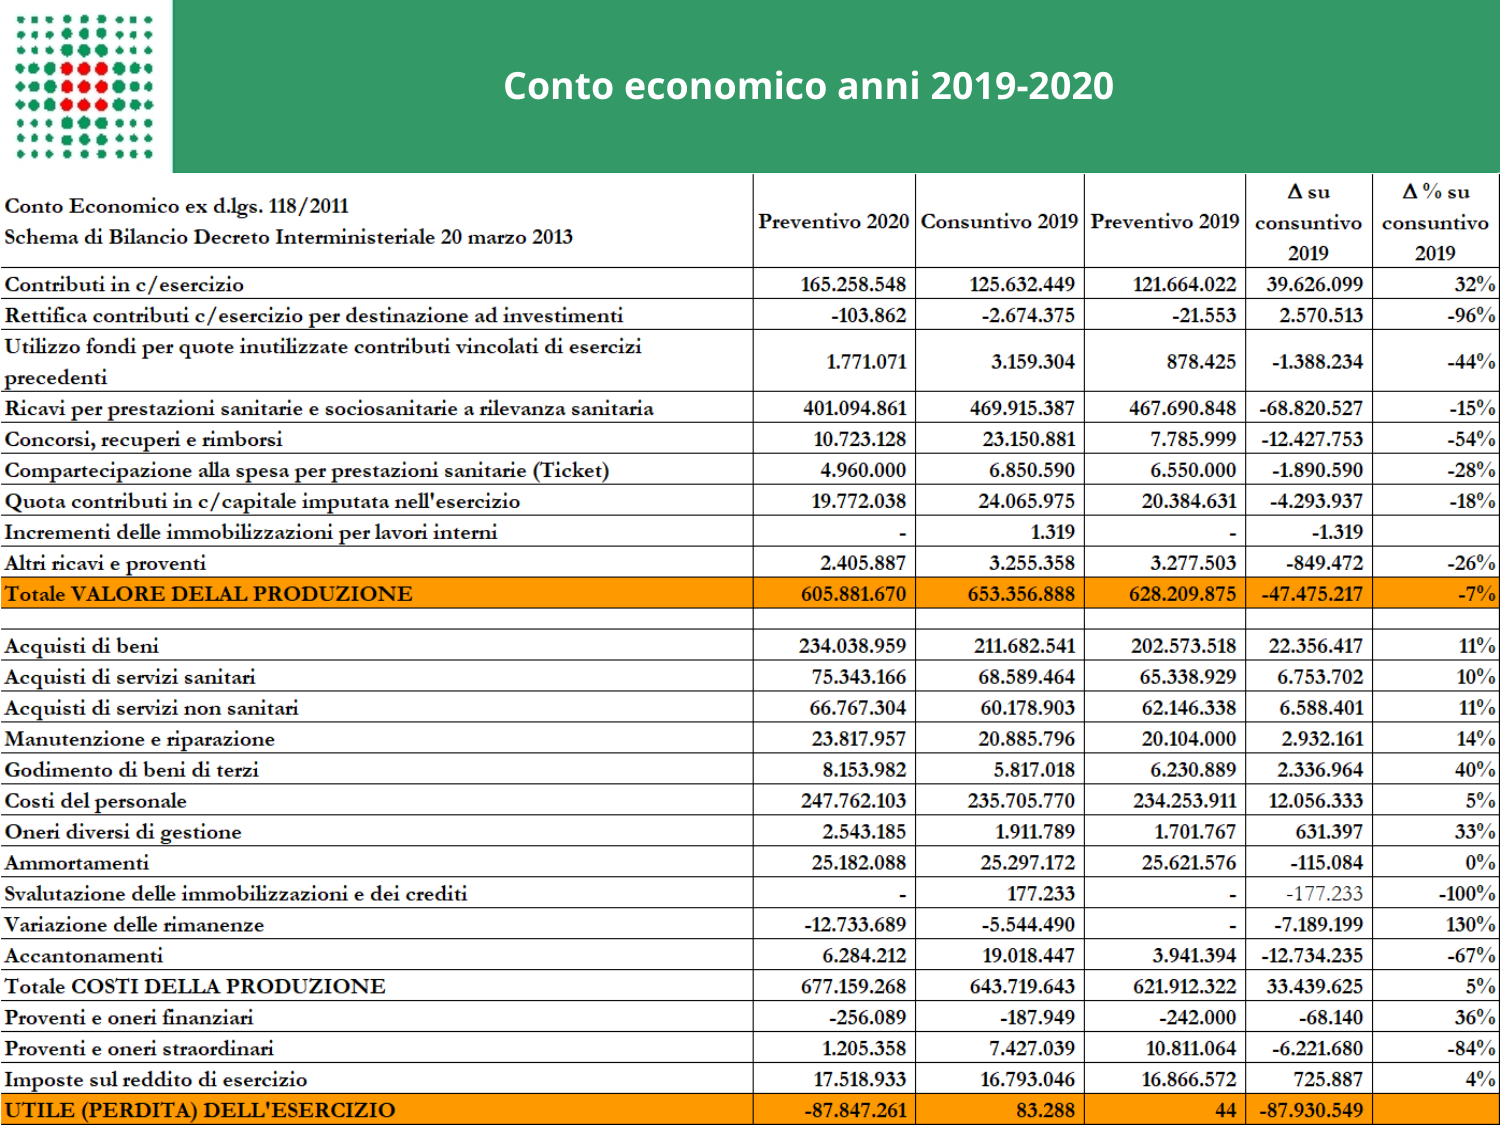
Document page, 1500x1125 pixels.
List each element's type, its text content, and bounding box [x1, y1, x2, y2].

text_box Conto economico anni 2019-2020 [488, 54, 1130, 115]
picture [0, 0, 1500, 1125]
